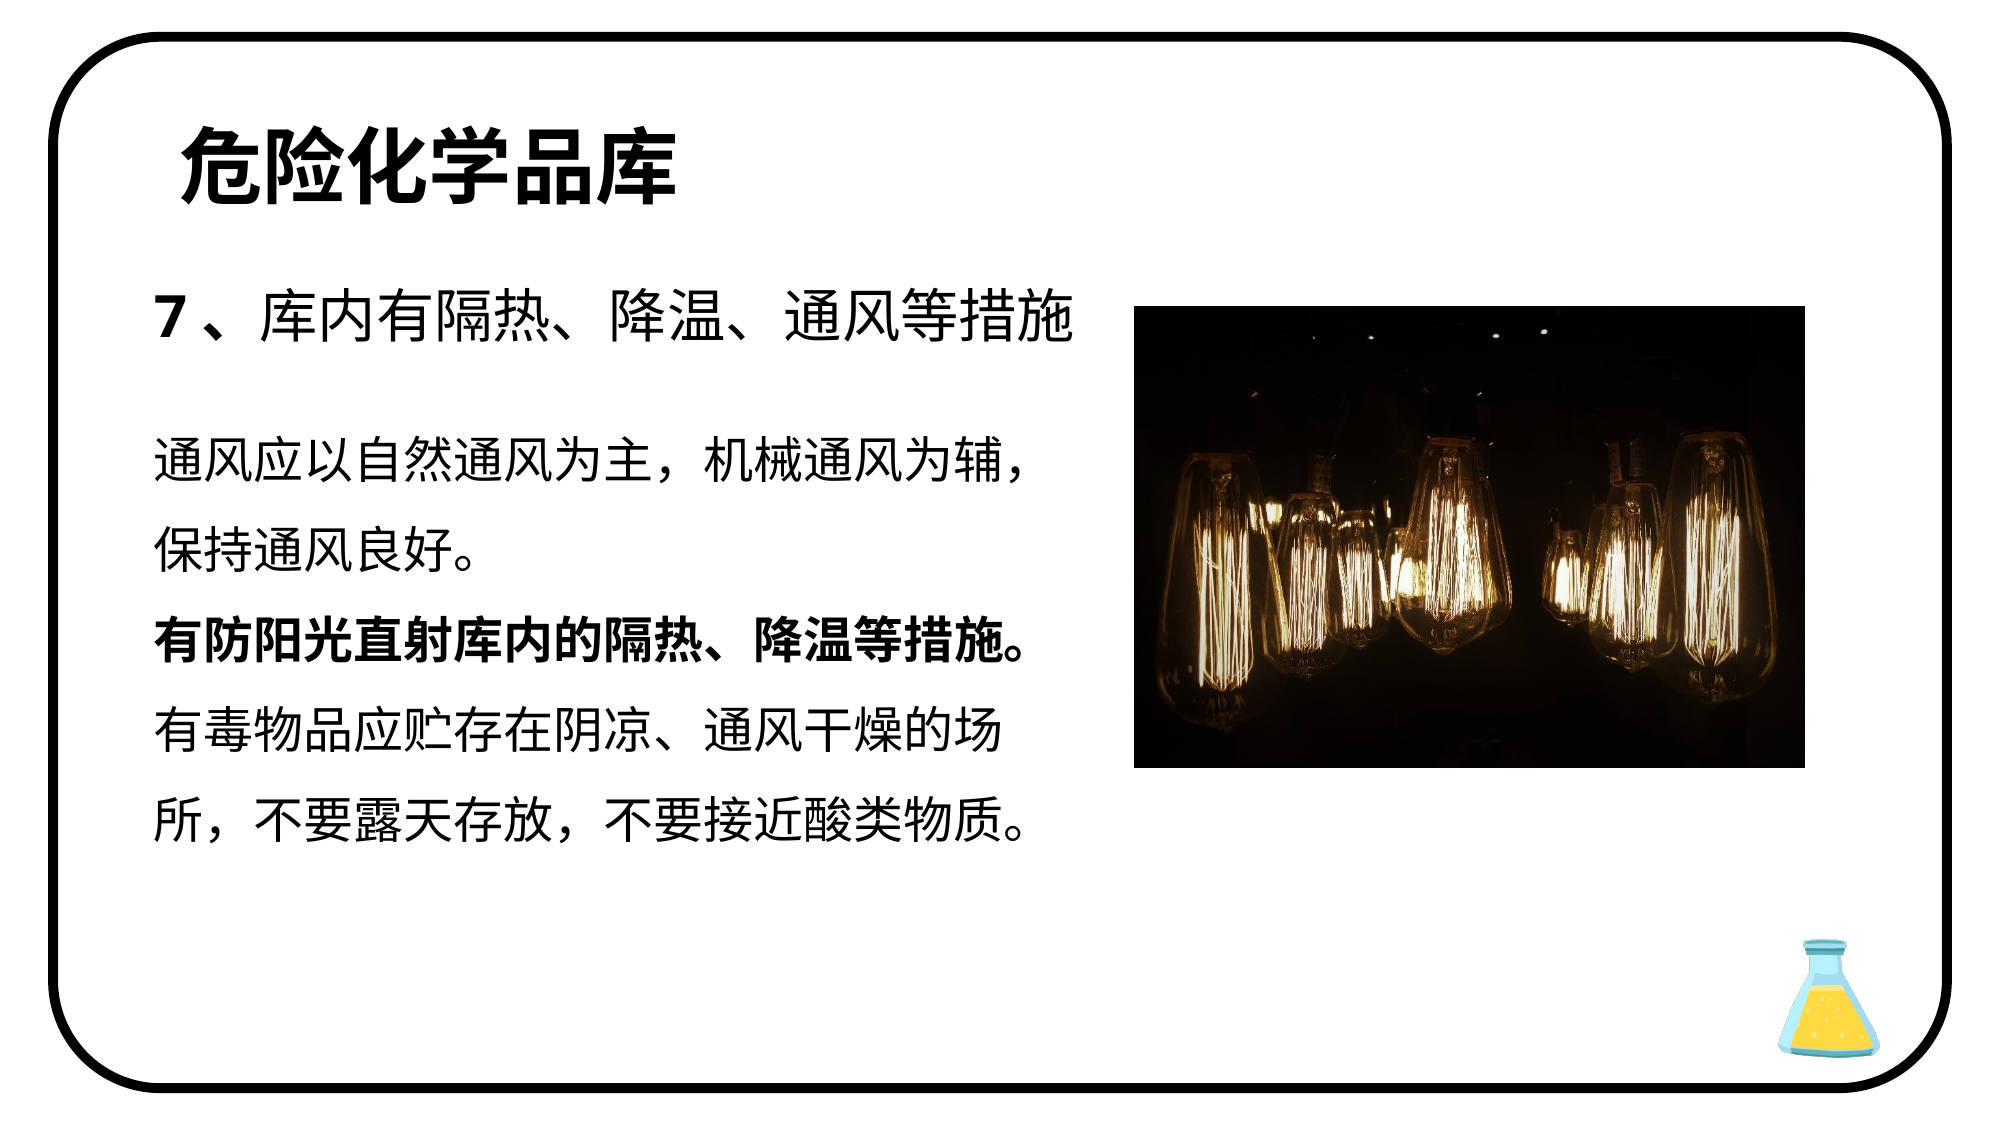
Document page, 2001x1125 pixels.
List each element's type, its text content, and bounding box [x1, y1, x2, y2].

picture [1778, 939, 1880, 1058]
text_box 通风应以自然通风为主，机械通风为辅，保持通风良好。 有防阳光直射库内的隔热、降温等措施。 有毒物品应贮存在阴凉、通风干燥的场所，不要露天存放，不要接近酸类物质。 [139, 391, 1027, 856]
text_box 7、库内有隔热、降温、通风等措施 [139, 271, 1463, 357]
text_box 危险化学品库 [164, 106, 694, 222]
picture [1134, 306, 1805, 768]
